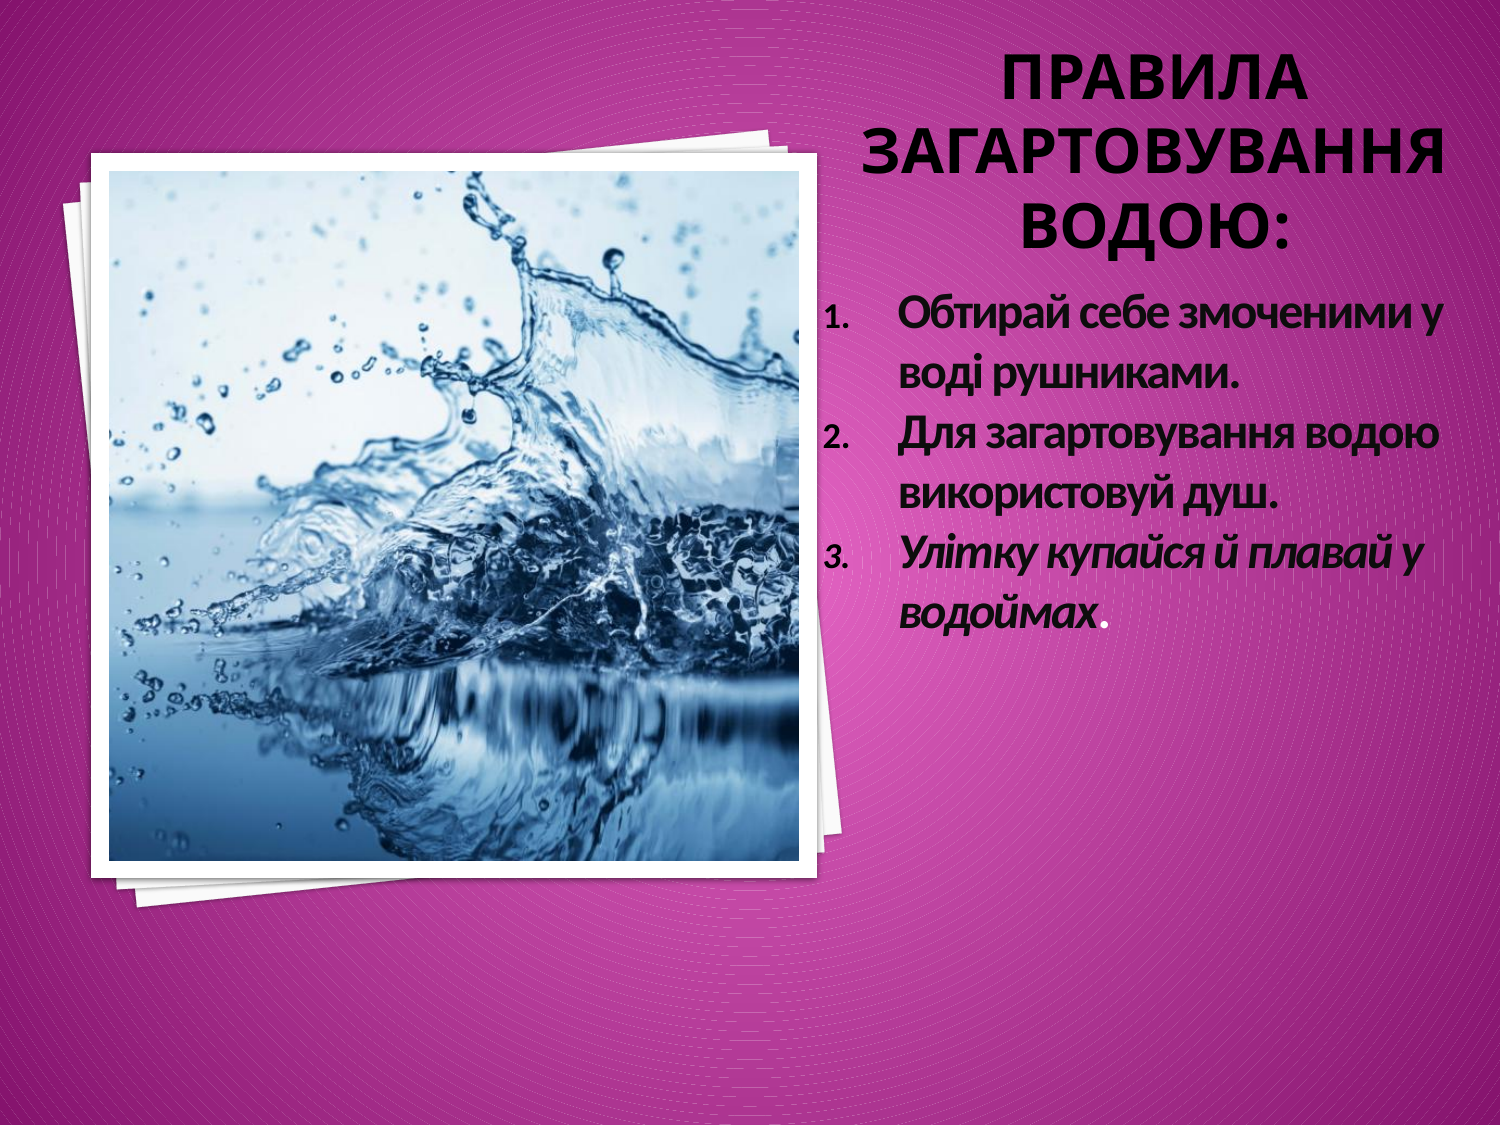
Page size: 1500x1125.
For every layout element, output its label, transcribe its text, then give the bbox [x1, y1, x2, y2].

title правила загартовування водою: [809, 30, 1500, 268]
list Обтирай себе змоченими у воді рушниками. Для загартовування водою використовуй душ. Улітку купайся й плавай у водоймах. [809, 278, 1500, 1024]
picture [108, 170, 800, 862]
